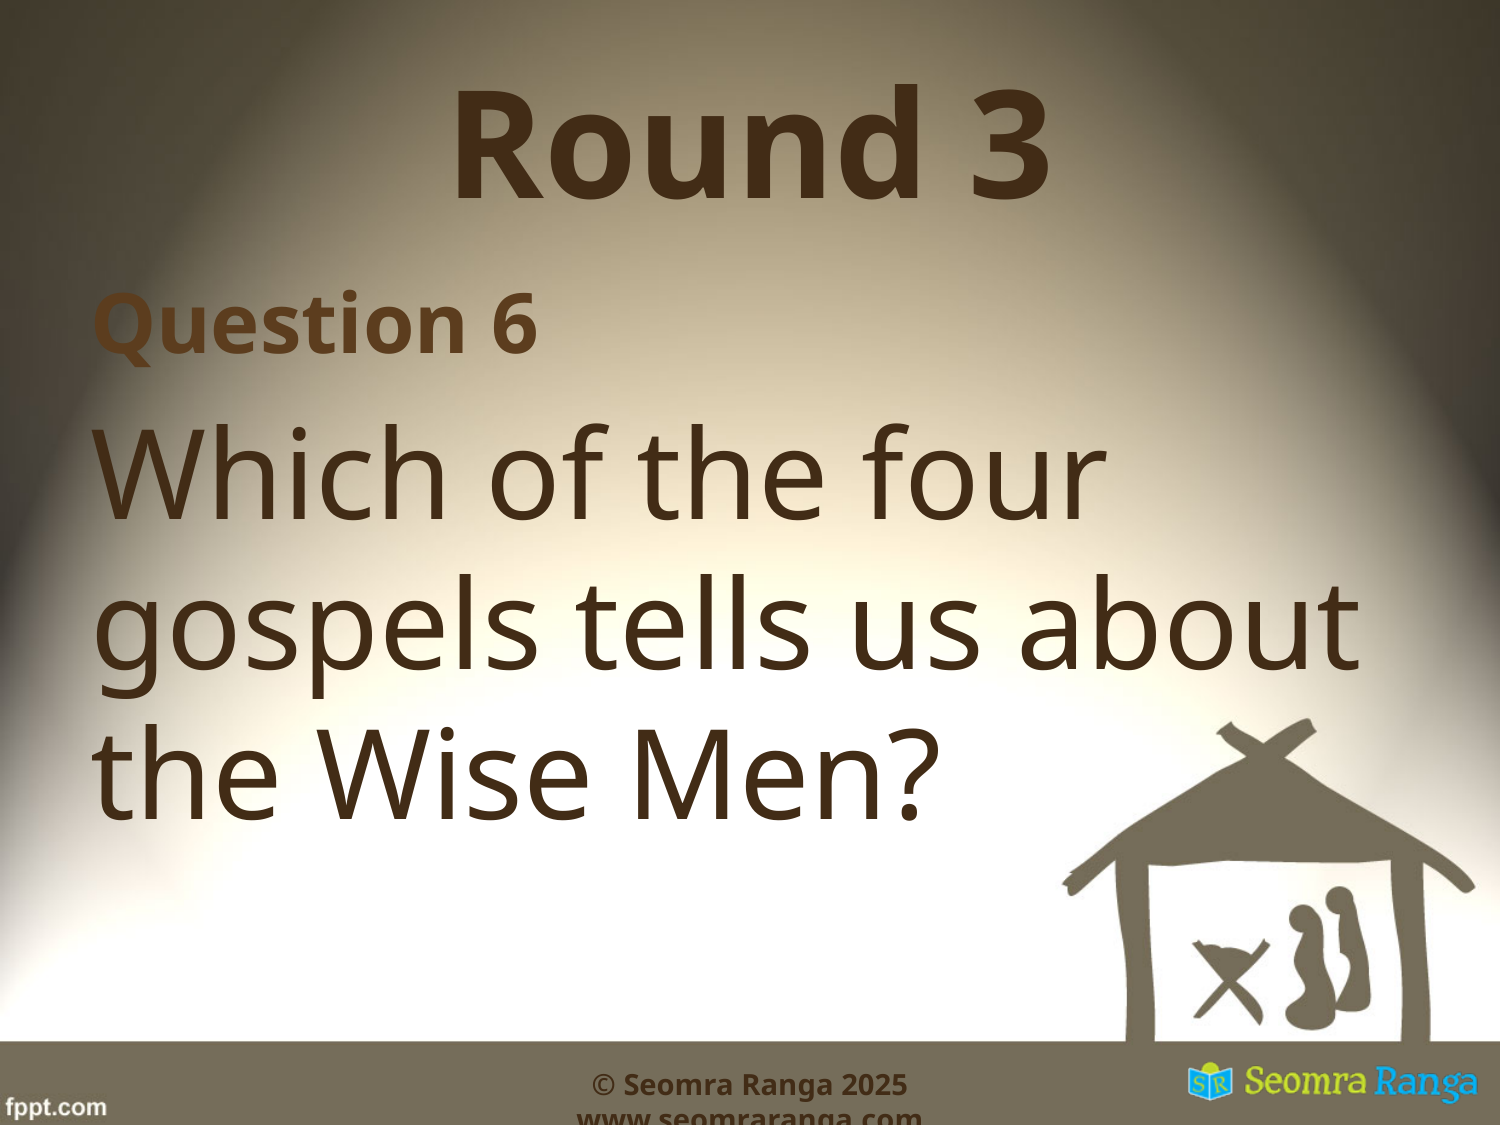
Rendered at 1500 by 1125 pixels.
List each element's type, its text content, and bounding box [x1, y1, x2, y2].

list Question 6 Which of the four gospels tells us about the Wise Men? [75, 262, 1425, 1005]
title Round 3 [75, 45, 1425, 233]
text_box © Seomra Ranga 2025 www.seomraranga.com [401, 1058, 1099, 1125]
picture [0, 0, 1500, 1125]
